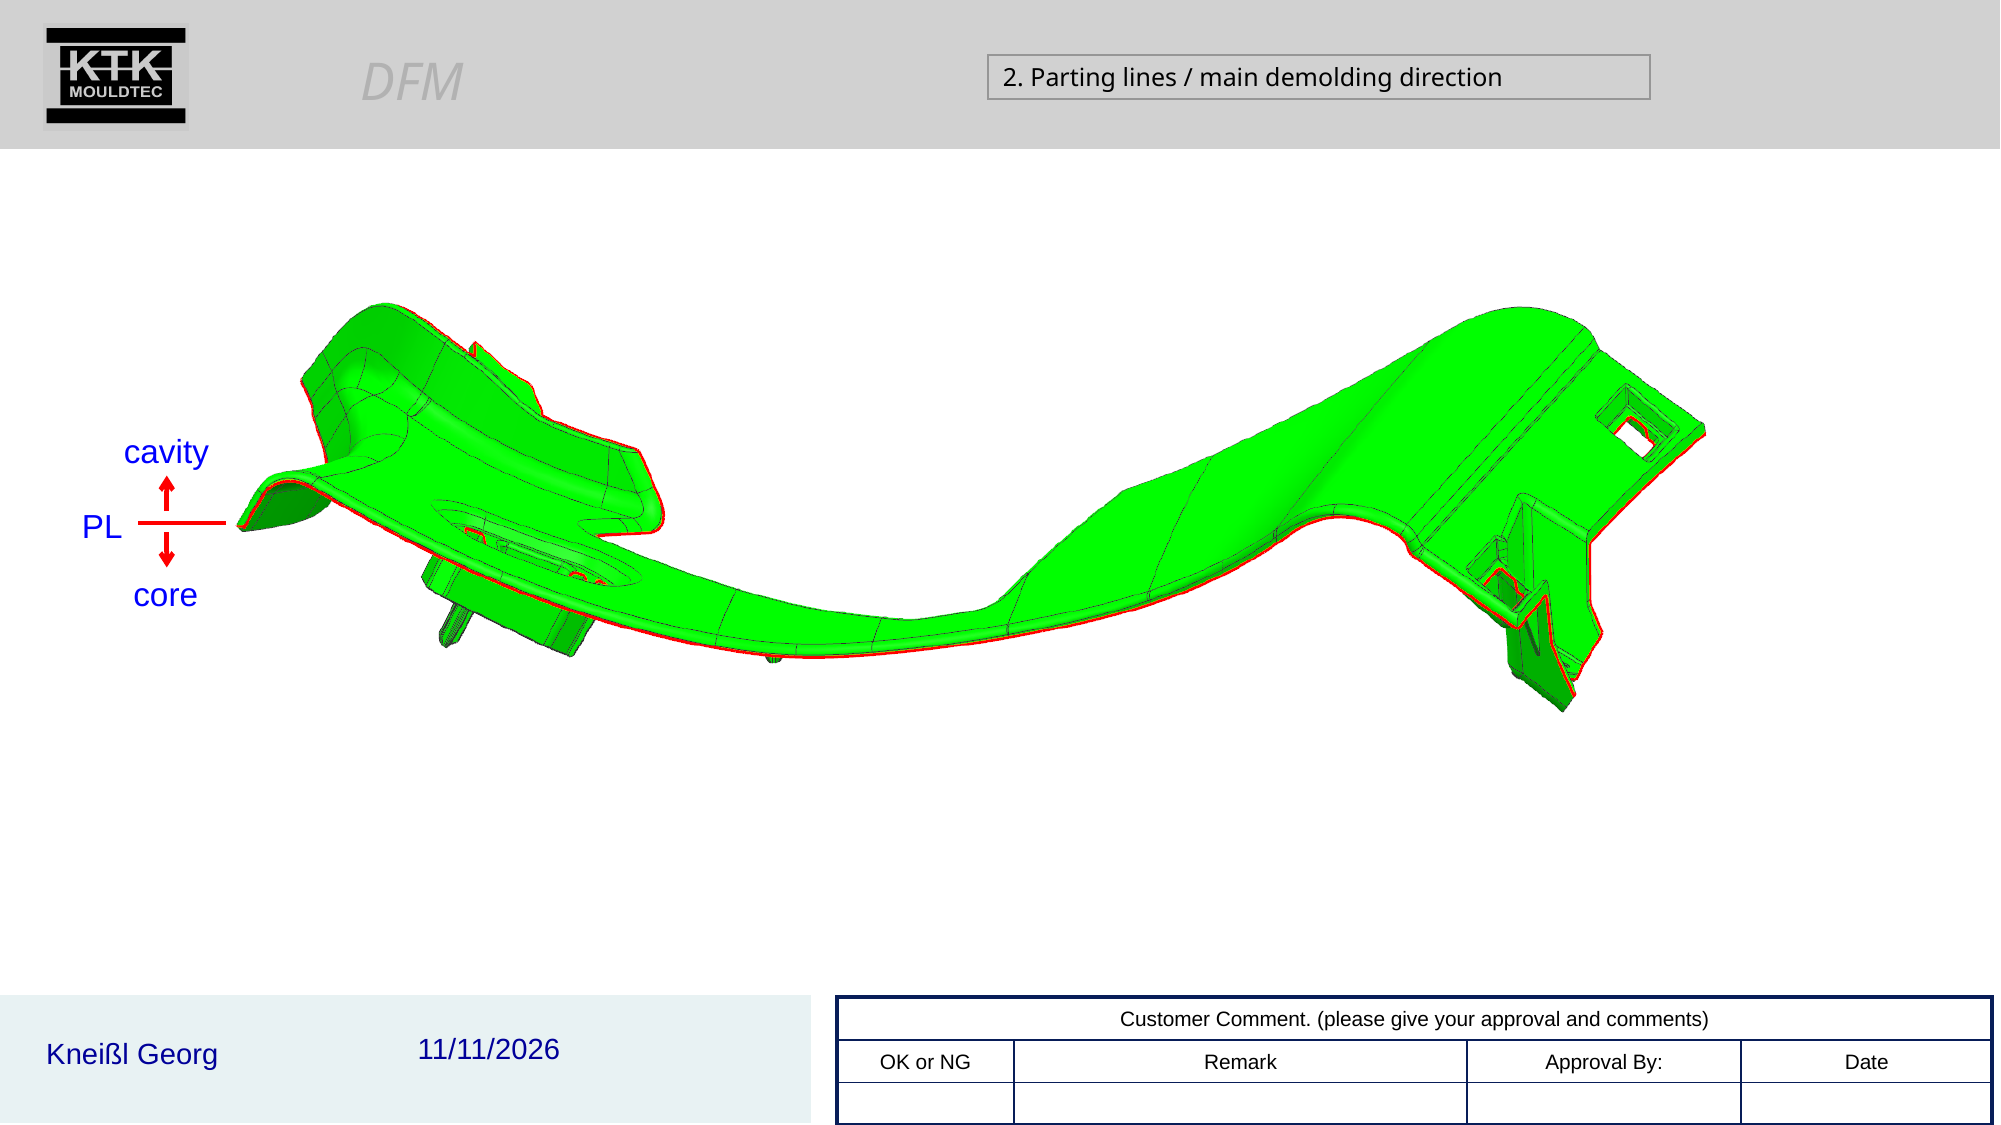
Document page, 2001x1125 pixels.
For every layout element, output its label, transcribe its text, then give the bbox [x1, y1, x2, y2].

text_box 2. Parting lines / main demolding direction [988, 54, 1650, 100]
text_box cavity [109, 422, 225, 478]
text_box core [118, 565, 225, 621]
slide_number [397, 1022, 581, 1102]
text_box PL [67, 497, 138, 553]
picture [231, 300, 1709, 715]
